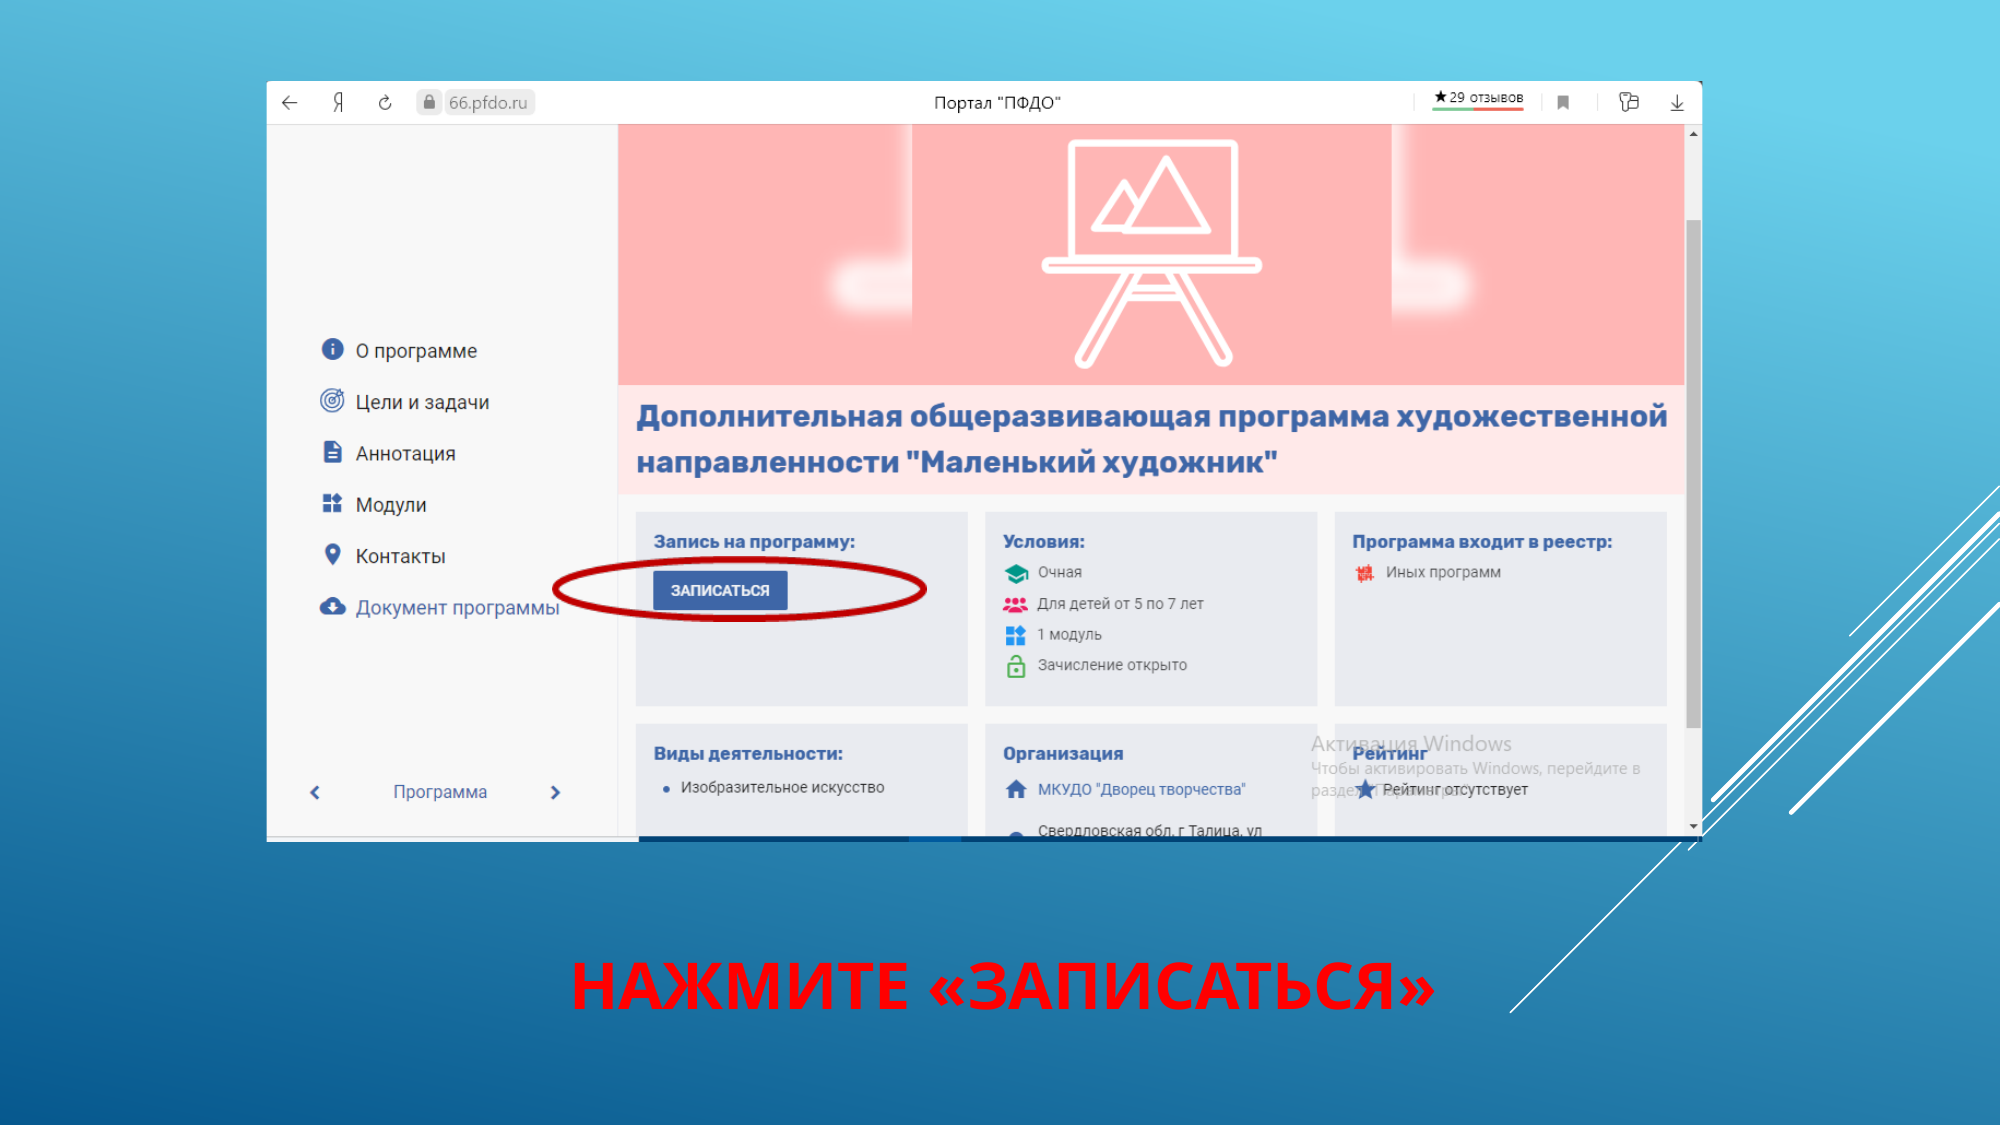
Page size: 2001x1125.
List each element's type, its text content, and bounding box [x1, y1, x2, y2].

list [266, 80, 1703, 843]
title нажмите «Записаться» [83, 859, 1924, 1107]
picture [551, 556, 928, 622]
